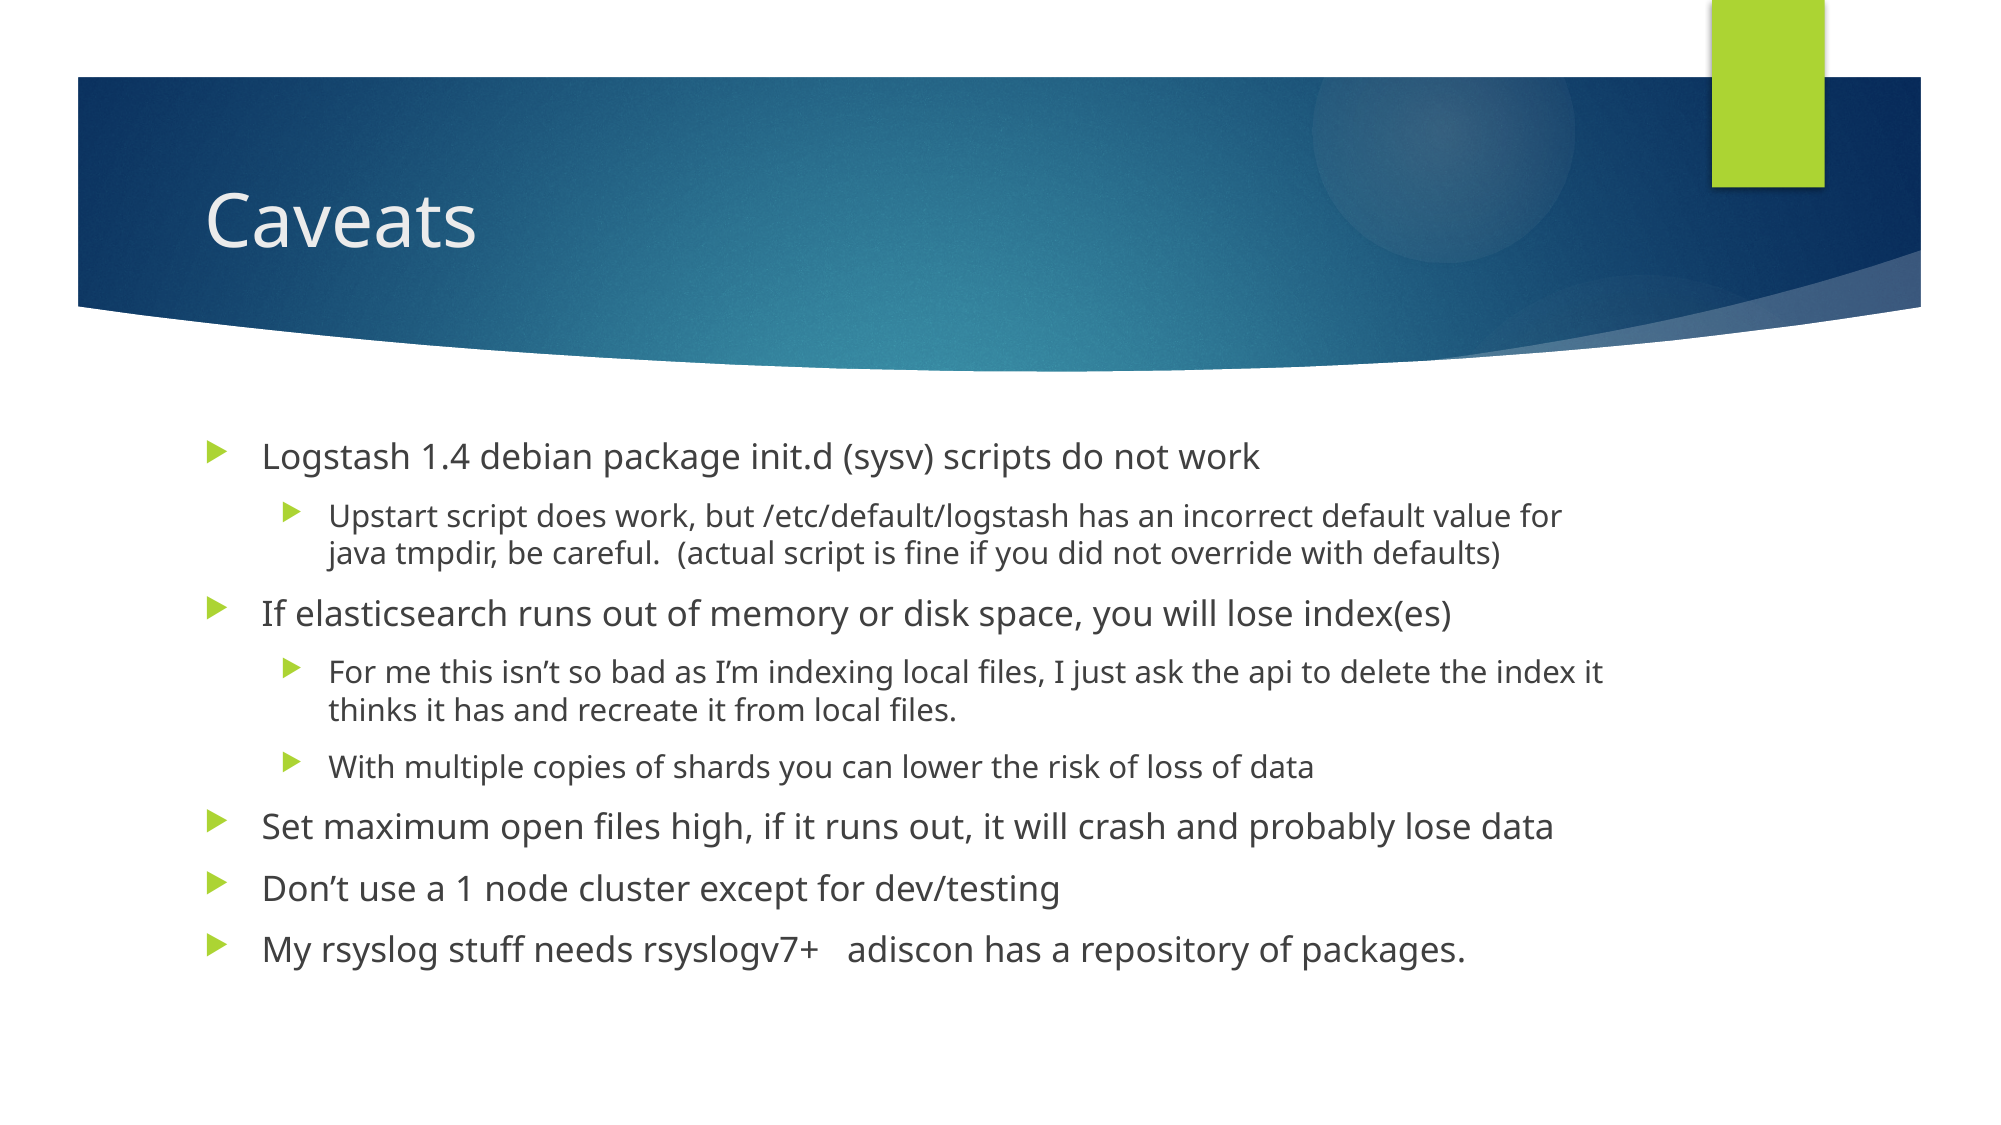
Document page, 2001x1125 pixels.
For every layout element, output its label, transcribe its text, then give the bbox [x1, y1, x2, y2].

title Caveats [189, 159, 1627, 276]
list Logstash 1.4 debian package init.d (sysv) scripts do not work Upstart script does work, but /etc/default/logstash has an incorrect default value for java tmpdir, be careful. (actual script is fine if you did not override with defaults) If elasticsearch runs out of memory or disk space, you will lose index(es) For me this isn’t so bad as I’m indexing local files, I just ask the api to delete the index it thinks it has and recreate it from local files. With multiple copies of shards you can lower the risk of loss of data Set maximum open files high, if it runs out, it will crash and probably lose data Don’t use a 1 node cluster except for dev/testing My rsyslog stuff needs rsyslogv7+ adiscon has a repository of packages. [189, 427, 1627, 988]
